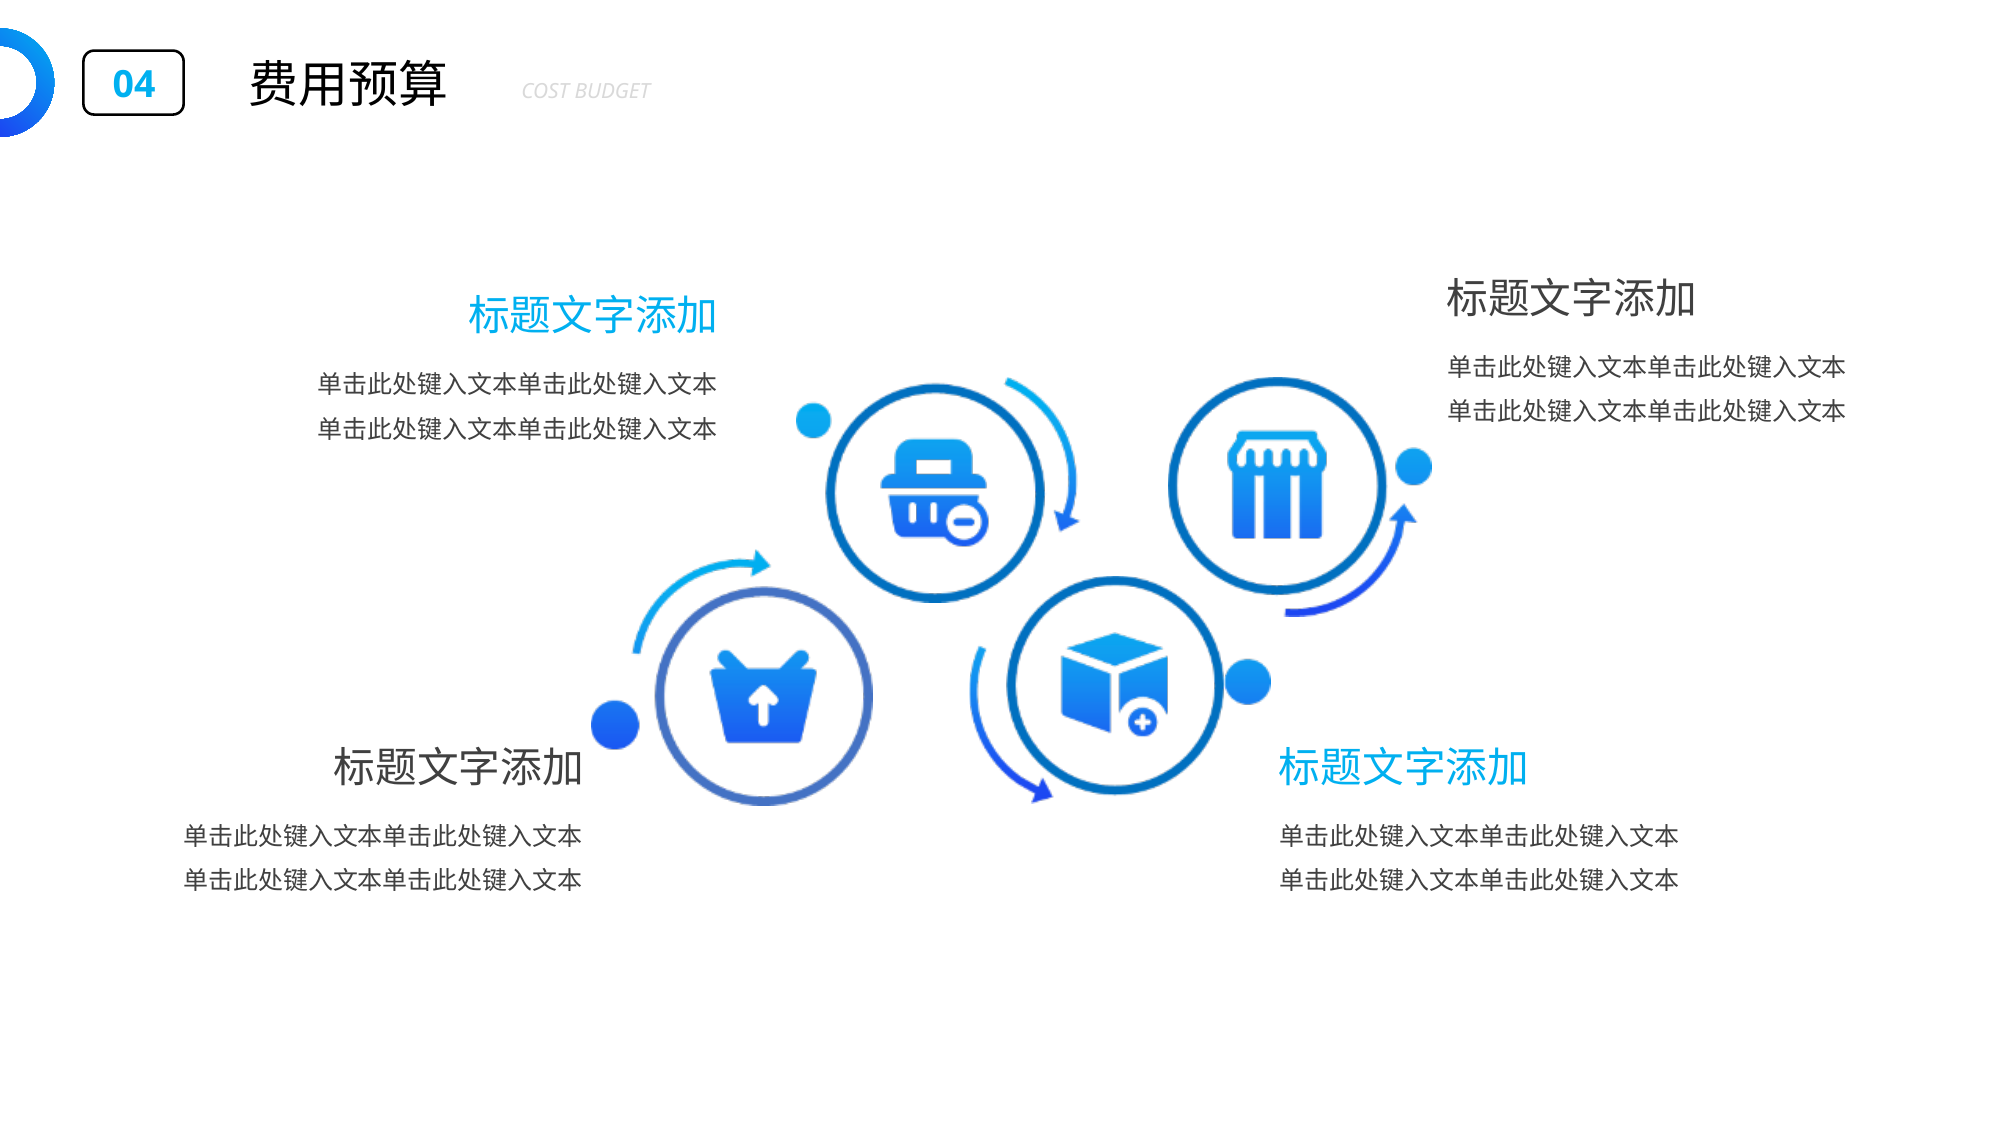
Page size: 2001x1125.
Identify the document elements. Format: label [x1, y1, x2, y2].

text_box [152, 733, 599, 899]
text_box [1263, 733, 1711, 899]
picture [591, 377, 1432, 806]
text_box [1431, 264, 1879, 431]
text_box [0, 27, 56, 138]
text_box [286, 281, 734, 448]
text_box [83, 44, 801, 121]
